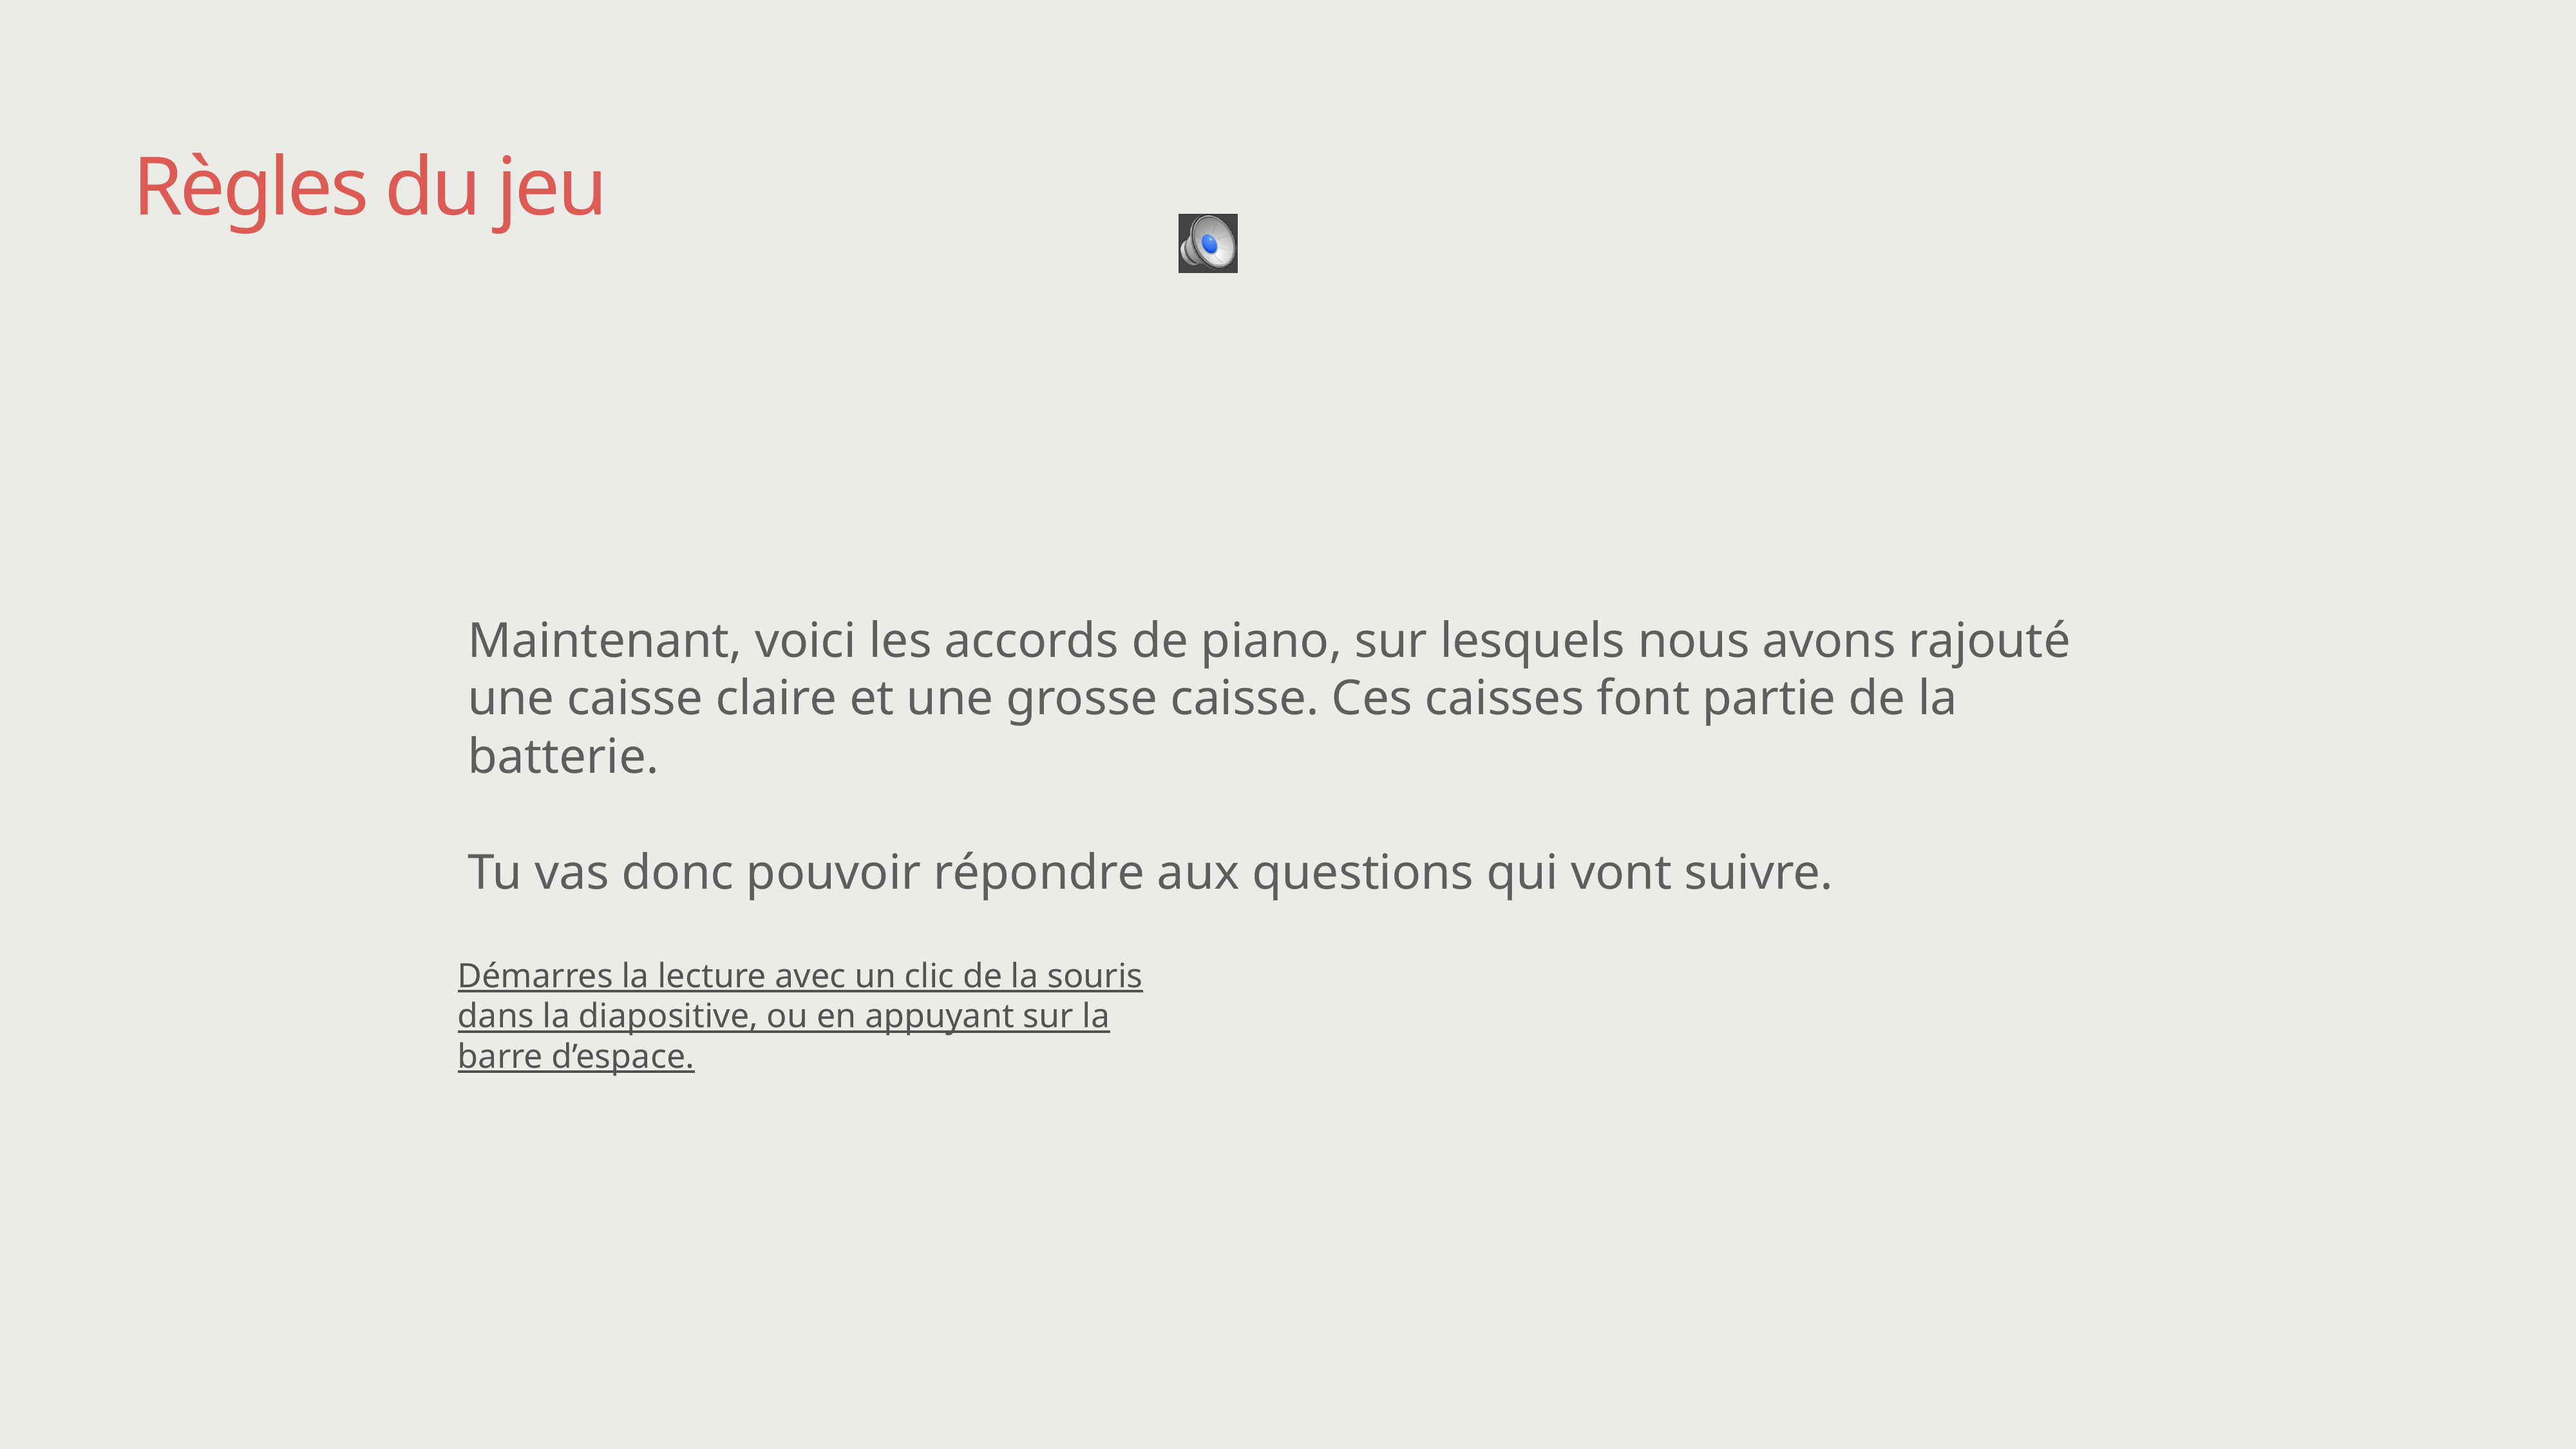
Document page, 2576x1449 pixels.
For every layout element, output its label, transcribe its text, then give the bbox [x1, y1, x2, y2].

picture [1177, 213, 1239, 274]
title Règles du jeu [127, 111, 2449, 236]
text_box Démarres la lecture avec un clic de la souris dans la diapositive, ou en appuyant sur la barre d’espace. [452, 948, 1187, 1080]
text_box Maintenant, voici les accords de piano, sur lesquels nous avons rajouté une caisse claire et une grosse caisse. Ces caisses font partie de la batterie. Tu vas donc pouvoir répondre aux questions qui vont suivre. [462, 545, 2114, 904]
